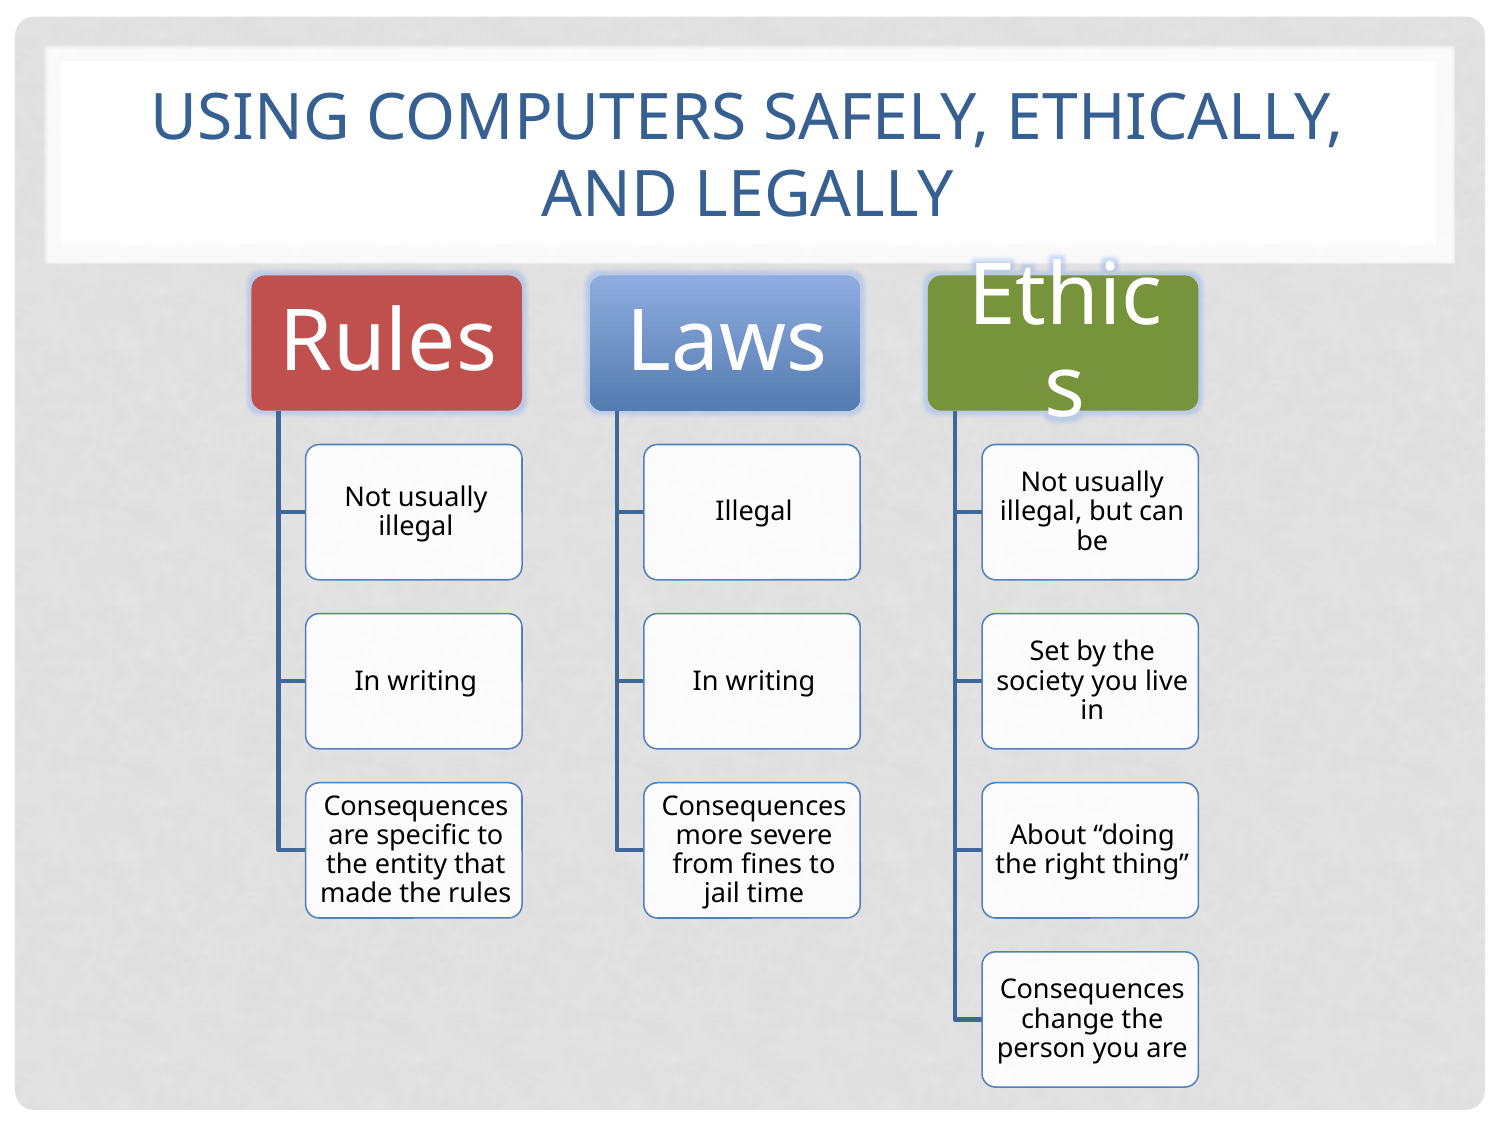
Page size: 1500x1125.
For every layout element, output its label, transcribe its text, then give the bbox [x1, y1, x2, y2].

title Using Computers Safely, Ethically, and Legally [69, 66, 1425, 238]
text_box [37, 274, 1413, 1088]
